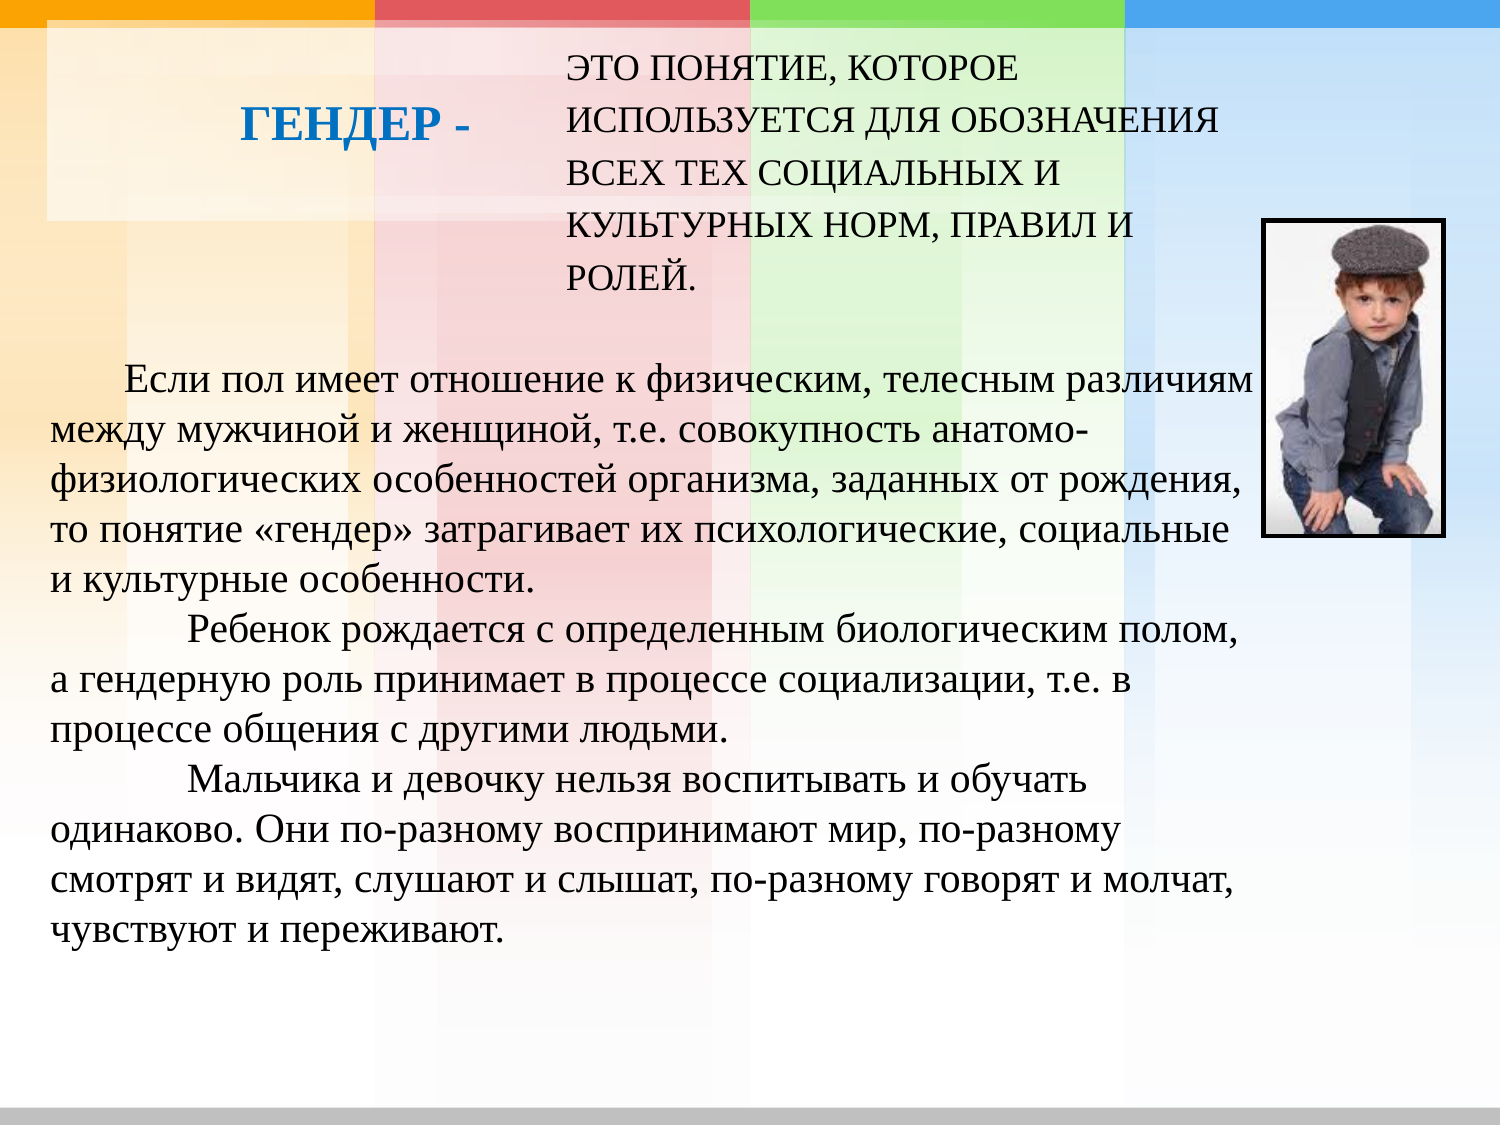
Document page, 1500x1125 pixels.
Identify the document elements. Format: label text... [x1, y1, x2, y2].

picture [1265, 222, 1442, 534]
title ГЕНДЕР - [74, 42, 550, 198]
text_box Если пол имеет отношение к физическим, телесным различиям между мужчиной и женщиной, т.е. совокупность анатомо-физиологических особенностей организма, заданных от рождения, то понятие «гендер» затрагивает их психологические, социальные и культурные особенности. Ребенок рождается с определенным биологическим полом, а гендерную роль принимает в процессе социализации, т.е. в процессе общения с другими людьми. Мальчика и девочку нельзя воспитывать и обучать одинаково. Они по-разному воспринимают мир, по-разному смотрят и видят, слушают и слышат, по-разному говорят и молчат, чувствуют и переживают. [35, 342, 1278, 1009]
list ЭТО ПОНЯТИЕ, КОТОРОЕ ИСПОЛЬЗУЕТСЯ ДЛЯ ОБОЗНАЧЕНИЯ ВСЕХ ТЕХ СОЦИАЛЬНЫХ И КУЛЬТУРНЫХ НОРМ, ПРАВИЛ И РОЛЕЙ. [550, 34, 1367, 342]
